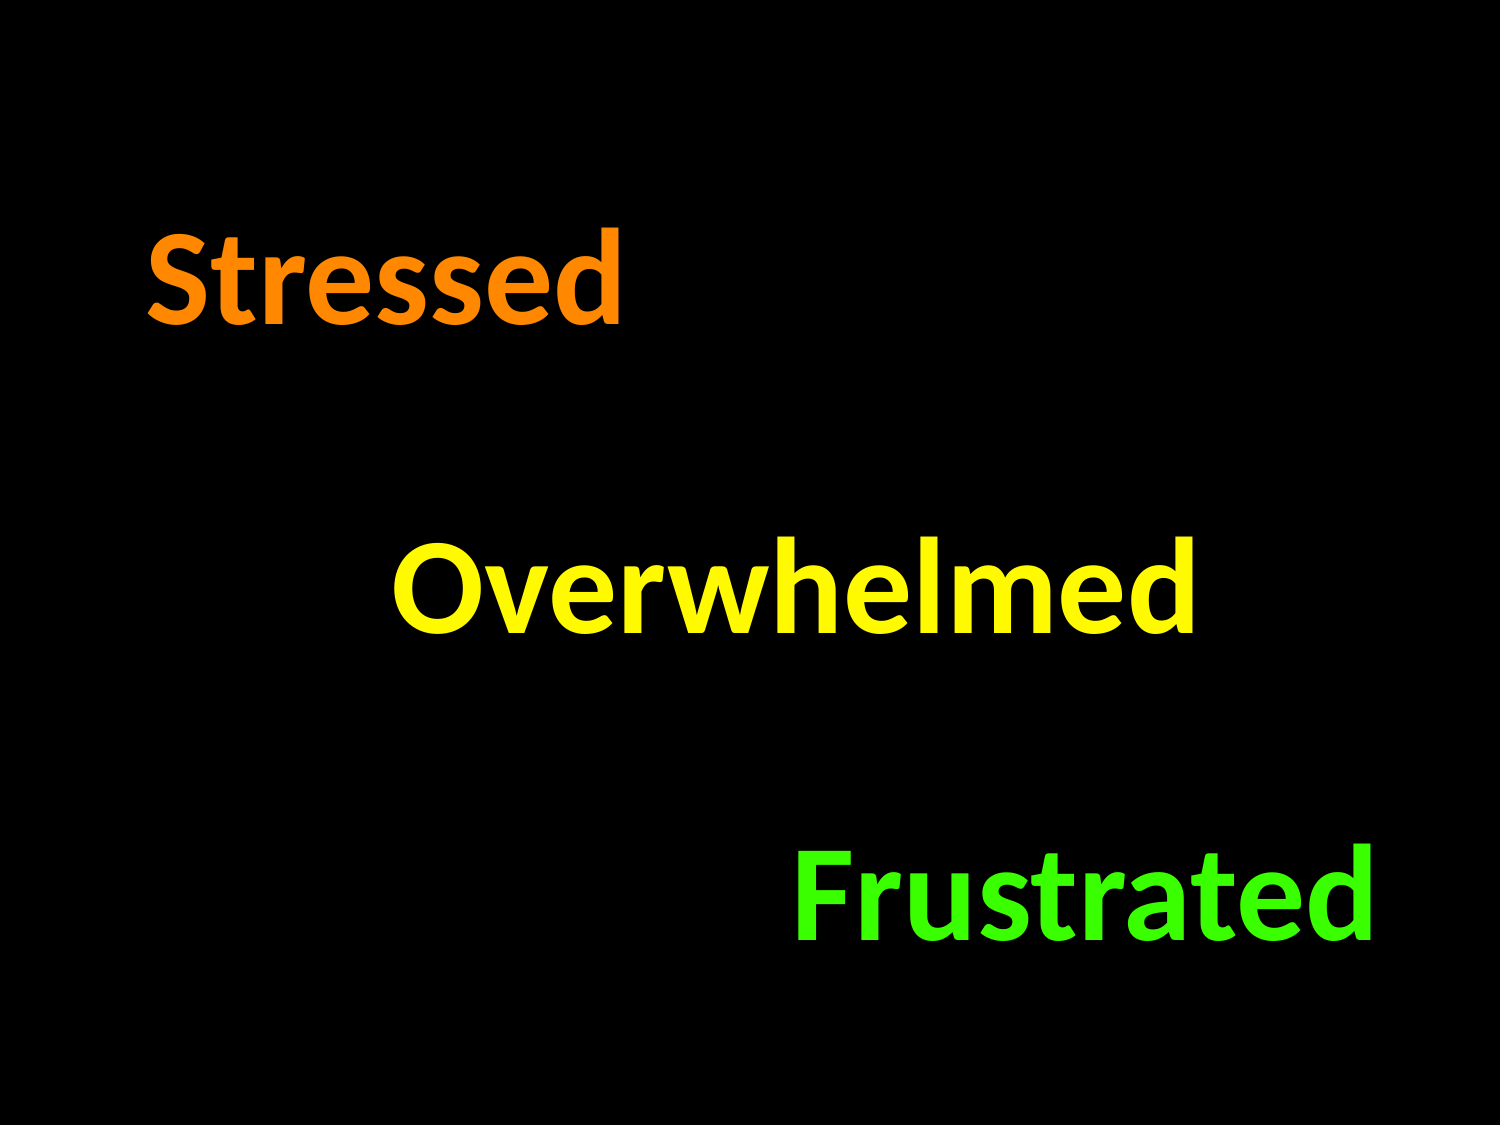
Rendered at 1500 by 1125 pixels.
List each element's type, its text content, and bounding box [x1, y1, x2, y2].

text_box Stressed [131, 180, 754, 360]
text_box Overwhelmed [376, 488, 1300, 669]
text_box Frustrated [777, 795, 1500, 976]
